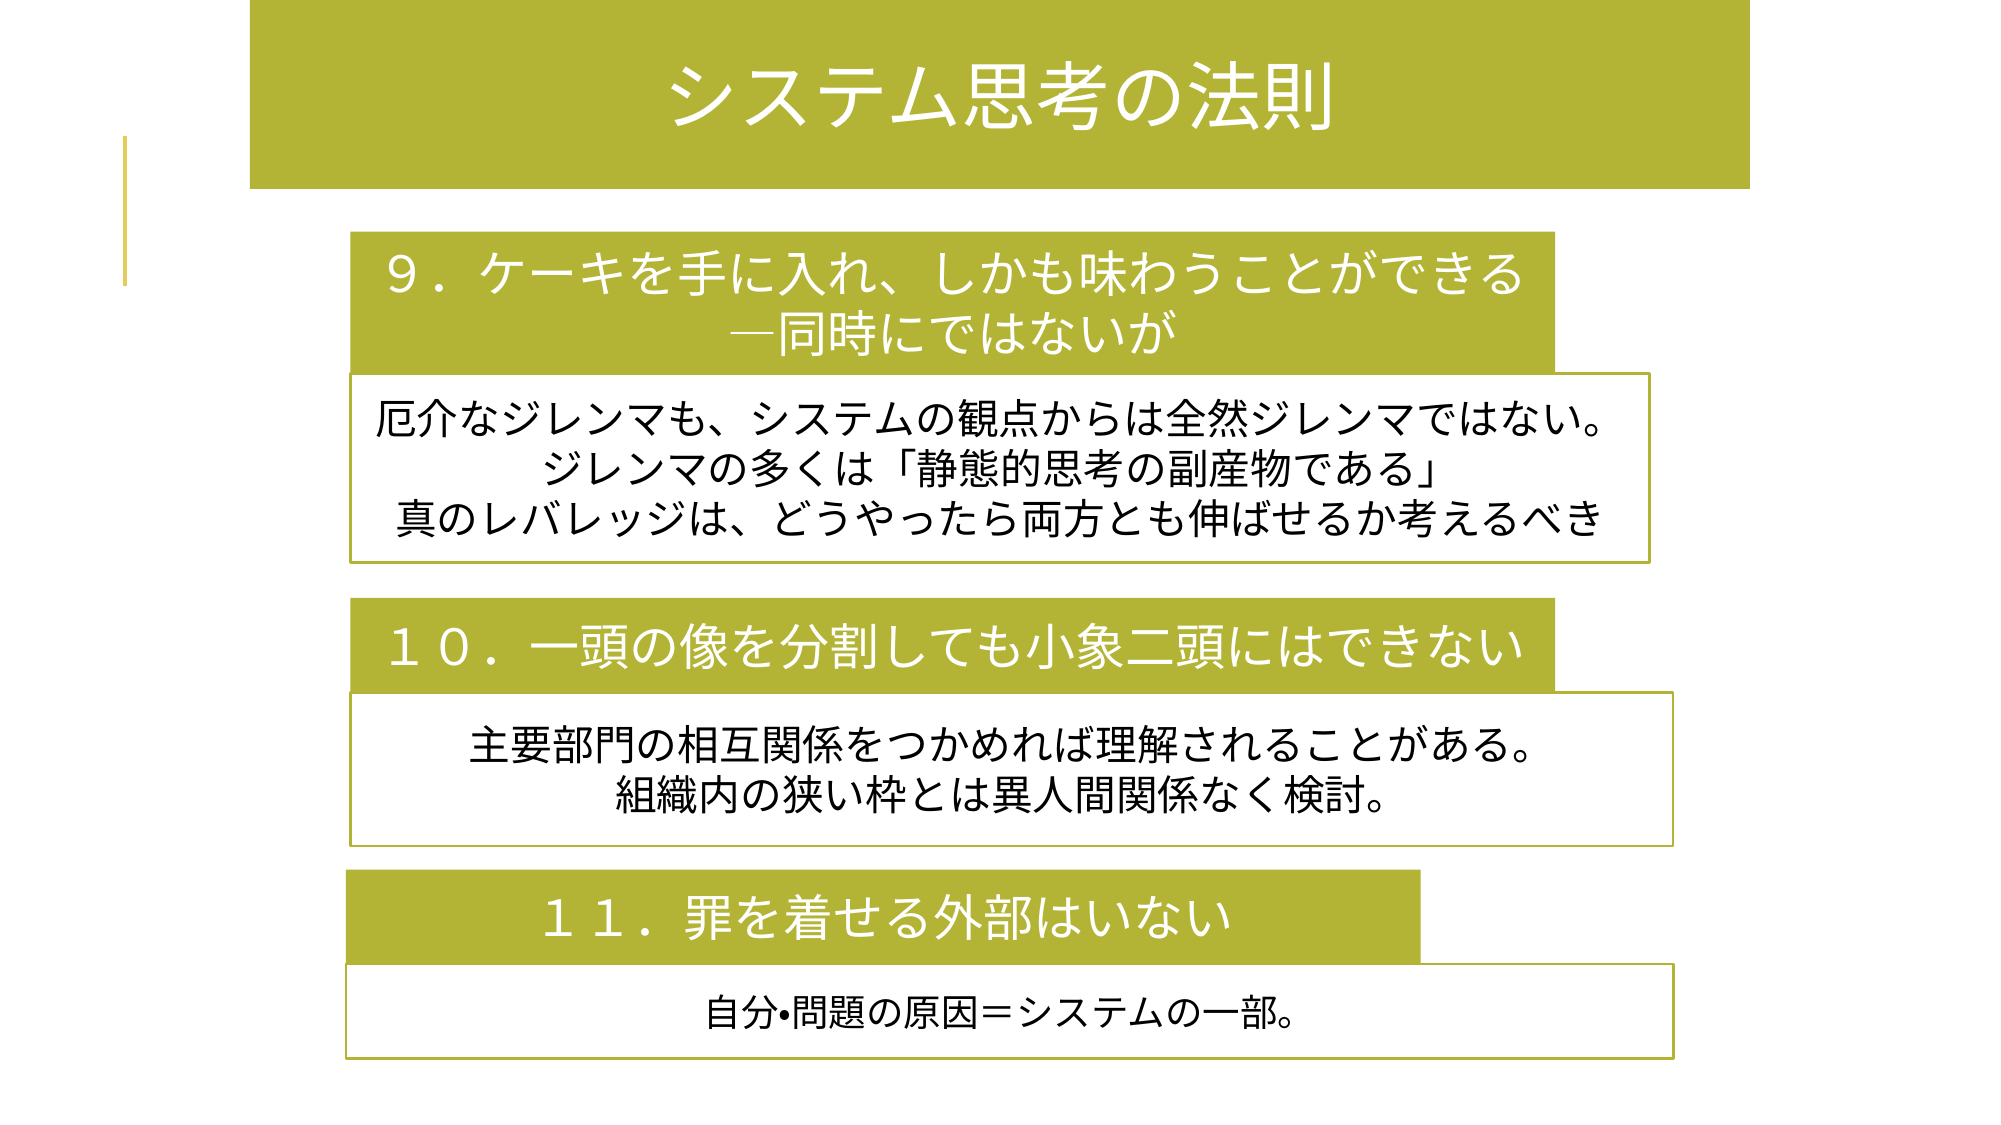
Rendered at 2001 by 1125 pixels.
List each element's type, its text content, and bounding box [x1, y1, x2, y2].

text_box システム思考の法則 [249, 0, 1751, 190]
text_box 自分・問題の原因＝システムの一部。 [345, 963, 1675, 1060]
text_box ９．ケーキを手に入れ、しかも味わうことができる―同時にではないが [349, 230, 1556, 372]
text_box 主要部門の相互関係をつかめれば理解されることがある。 組織内の狭い枠とは異人間関係なく検討。 [349, 691, 1674, 847]
text_box １１．罪を着せる外部はいない [345, 868, 1422, 963]
text_box 厄介なジレンマも、システムの観点からは全然ジレンマではない。 ジレンマの多くは「静態的思考の副産物である」 真のレバレッジは、どうやったら両方とも伸ばせるか考えるべき [349, 372, 1651, 564]
text_box １０．一頭の像を分割しても小象二頭にはできない [349, 597, 1556, 691]
